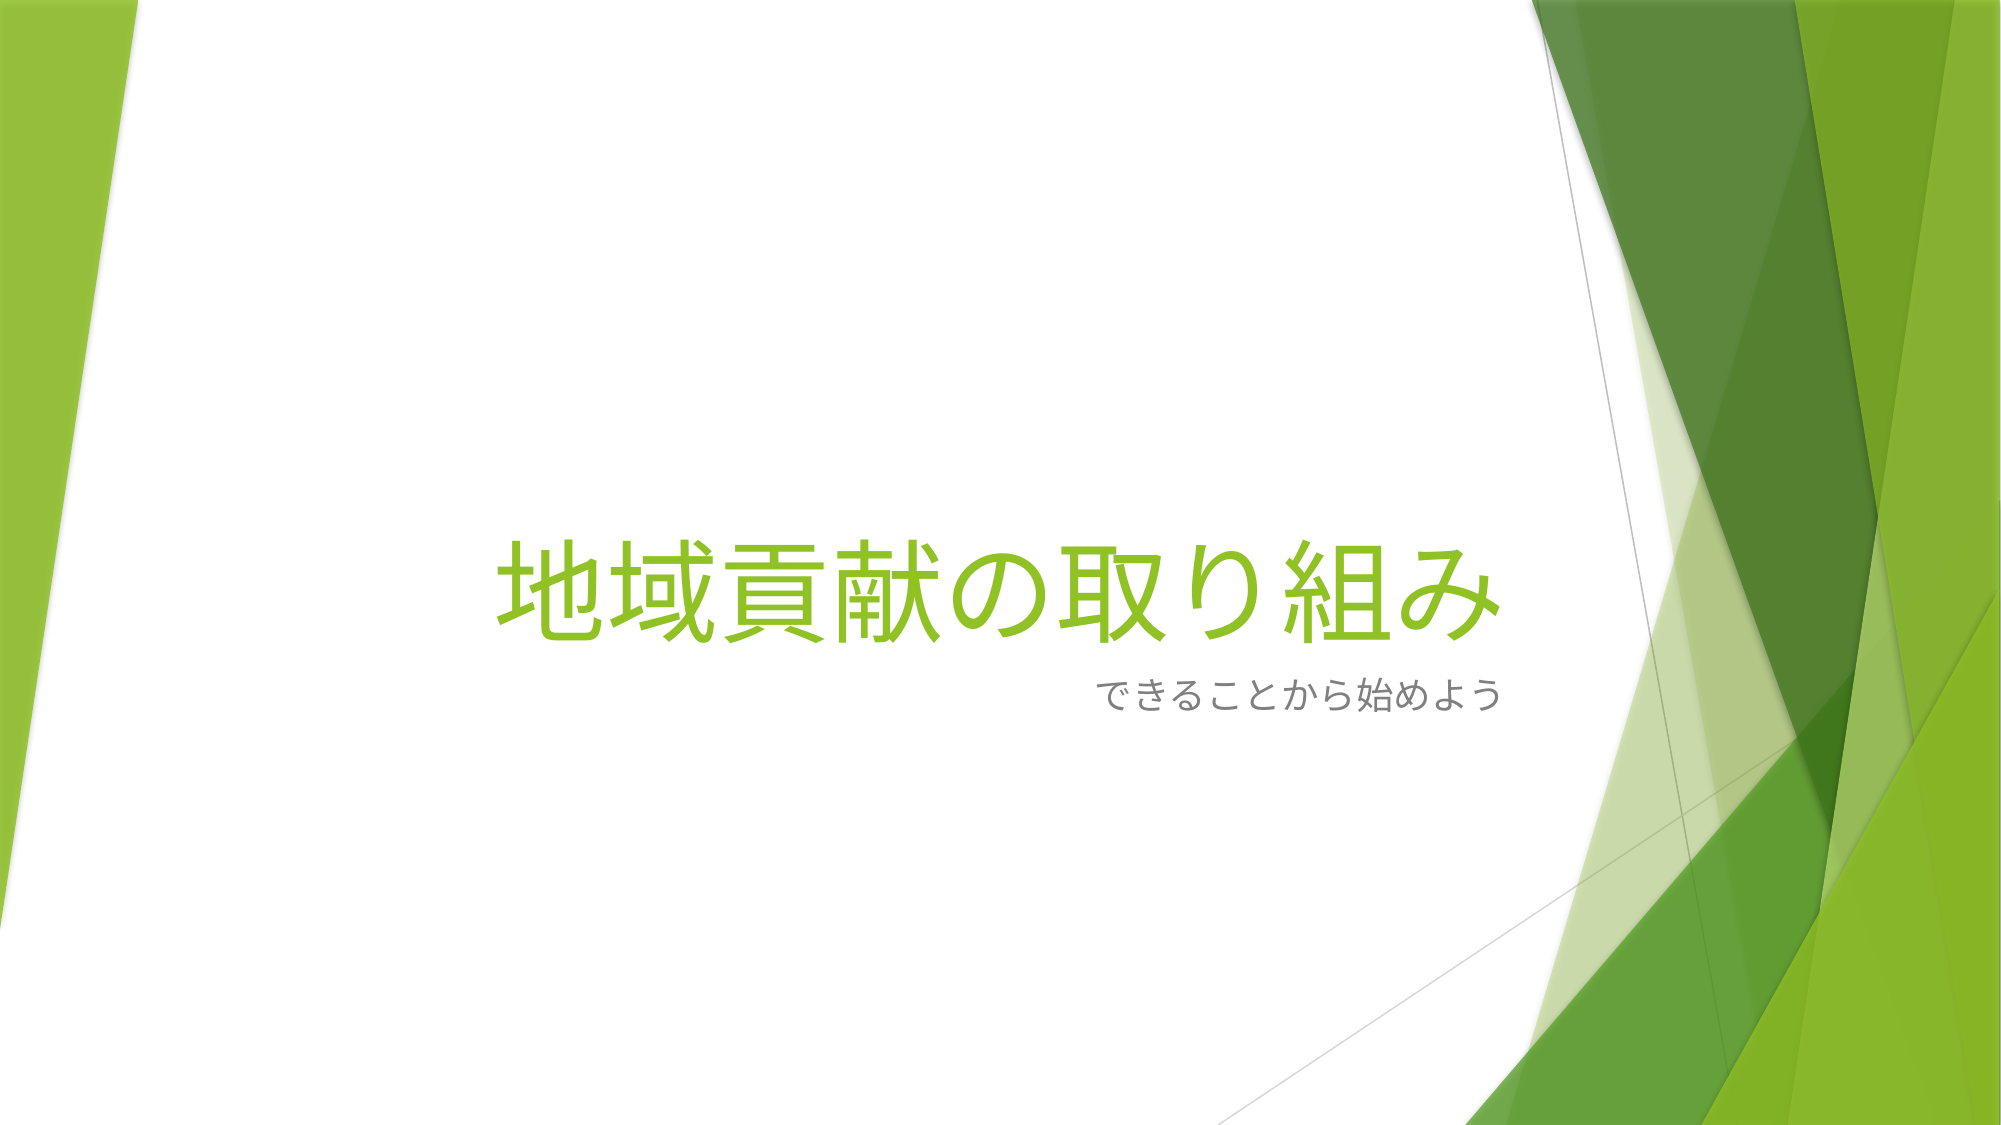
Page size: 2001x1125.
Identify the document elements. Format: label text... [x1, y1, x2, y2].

title 地域貢献の取り組み [247, 394, 1522, 664]
subtitle できることから始めよう [247, 664, 1522, 845]
